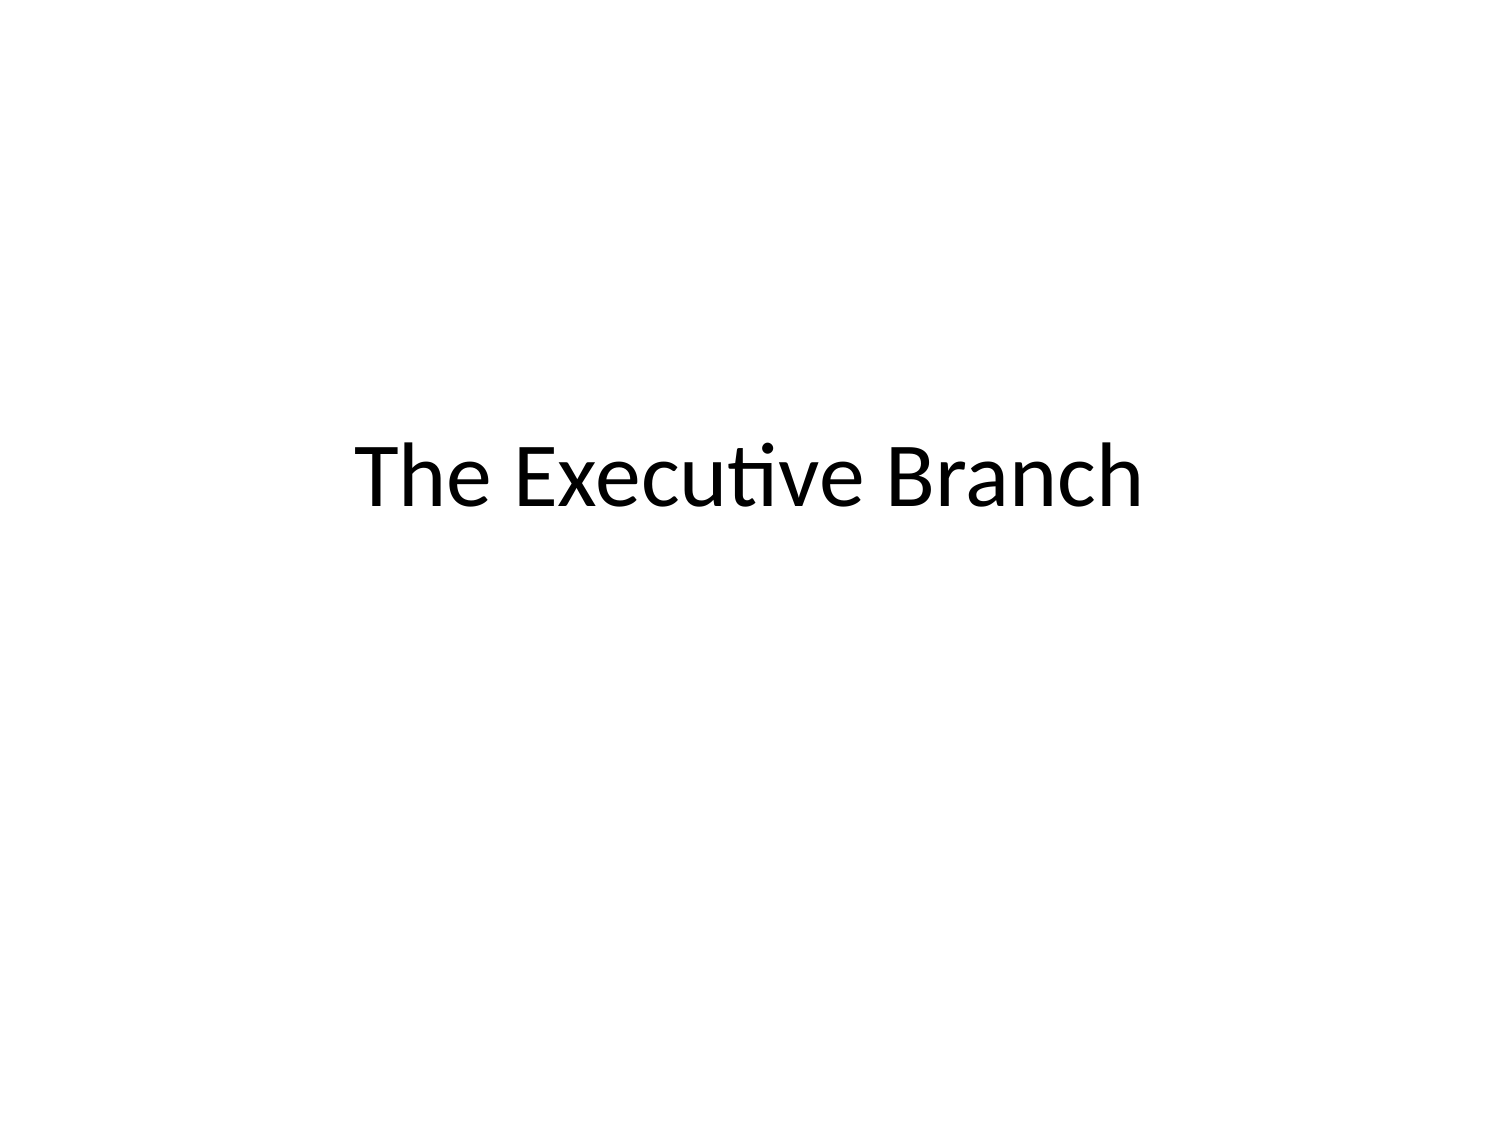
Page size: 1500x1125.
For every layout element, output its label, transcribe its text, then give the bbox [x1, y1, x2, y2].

title The Executive Branch [112, 349, 1388, 591]
